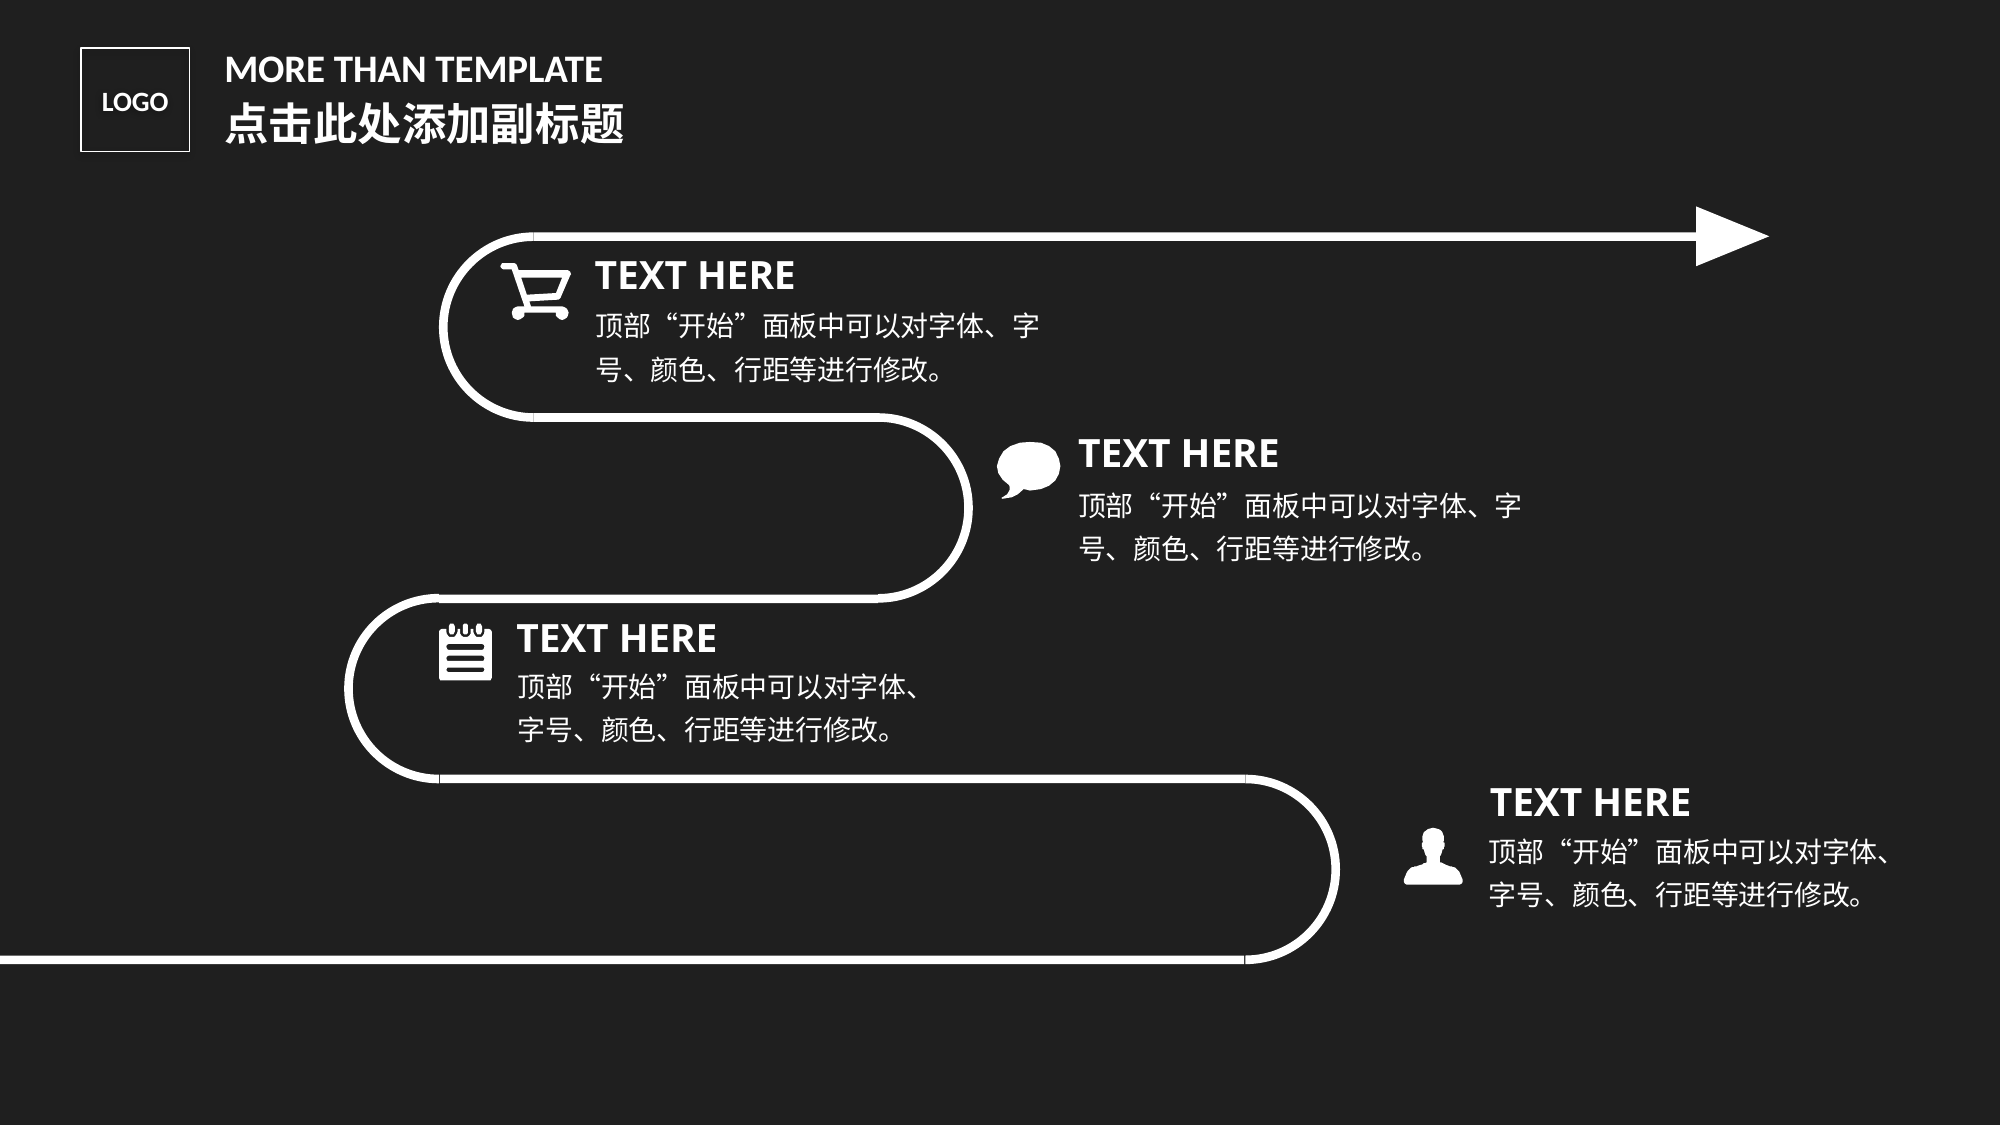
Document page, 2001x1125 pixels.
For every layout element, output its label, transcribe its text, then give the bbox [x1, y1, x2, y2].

text_box TEXT HERE [501, 606, 788, 669]
text_box [996, 441, 1061, 499]
text_box [500, 263, 572, 321]
text_box [1694, 204, 1772, 269]
text_box [1243, 772, 1343, 967]
text_box [437, 592, 876, 605]
text_box 顶部“开始”面板中可以对字体、字号、颜色、行距等进行修改。 [1474, 817, 1924, 919]
text_box [436, 230, 536, 424]
text_box [536, 411, 880, 424]
text_box [342, 591, 441, 786]
text_box [875, 411, 975, 605]
text_box 顶部“开始”面板中可以对字体、字号、颜色、行距等进行修改。 [502, 652, 968, 754]
text_box TEXT HERE [1474, 770, 1745, 817]
text_box TEXT HERE [579, 242, 849, 305]
text_box LOGO [80, 47, 190, 152]
text_box 顶部“开始”面板中可以对字体、字号、颜色、行距等进行修改。 [580, 291, 1055, 394]
text_box [532, 230, 1694, 243]
text_box MORE THAN TEMPLATE 点击此处添加副标题 [204, 29, 677, 159]
text_box 顶部“开始”面板中可以对字体、字号、颜色、行距等进行修改。 [1063, 471, 1537, 573]
text_box [0, 953, 1243, 966]
text_box [439, 623, 492, 681]
text_box [441, 773, 1247, 785]
text_box [1403, 827, 1463, 885]
text_box TEXT HERE [1063, 421, 1331, 471]
